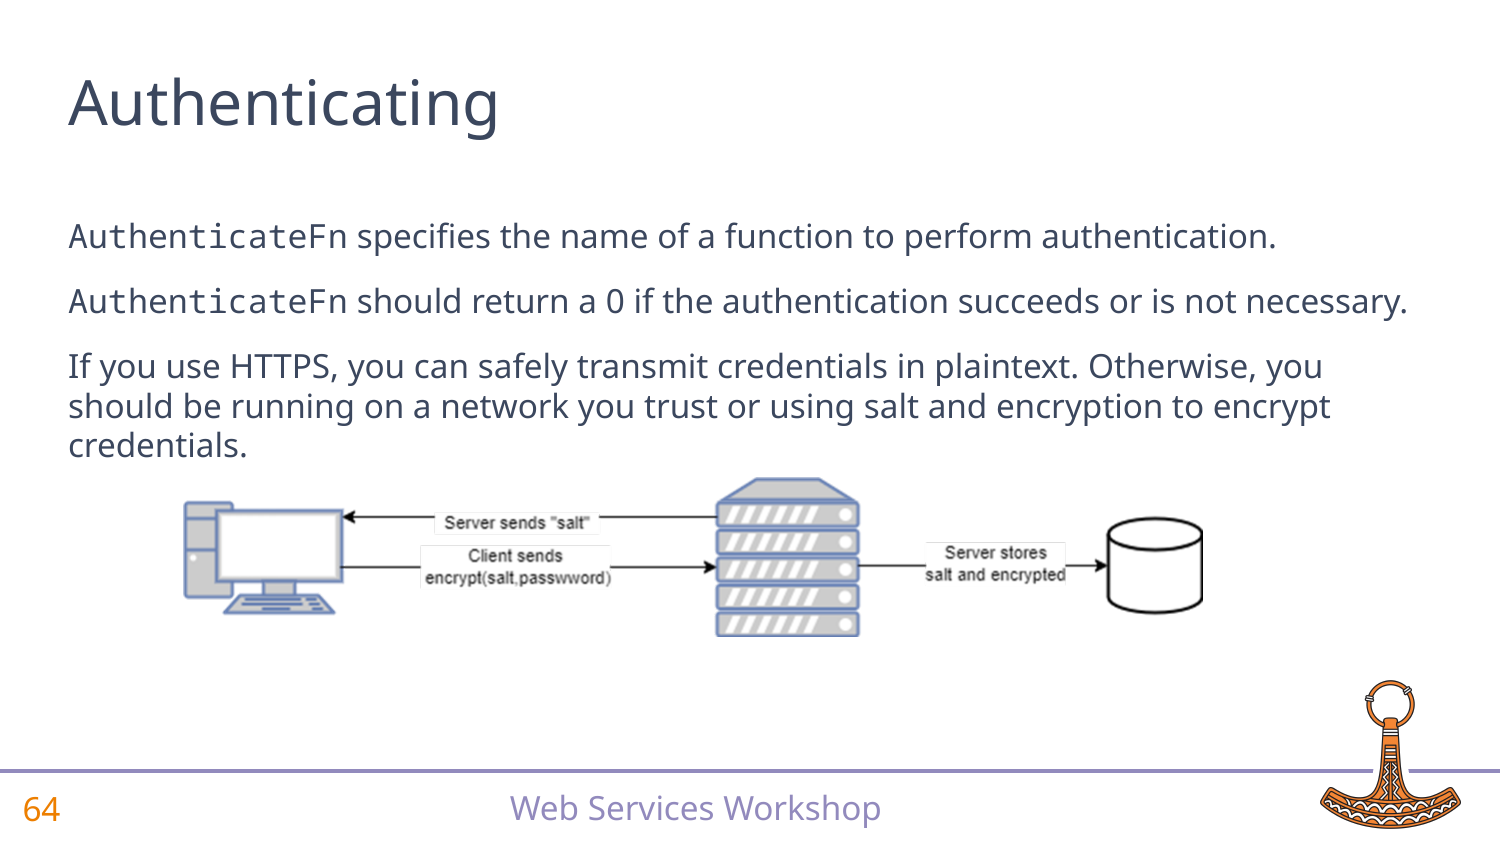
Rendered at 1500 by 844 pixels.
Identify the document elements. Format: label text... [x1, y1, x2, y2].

list AuthenticateFn specifies the name of a function to perform authentication. AuthenticateFn should return a 0 if the authentication succeeds or is not necessary. If you use HTTPS, you can safely transmit credentials in plaintext. Otherwise, you should be running on a network you trust or using salt and encryption to encrypt credentials. [53, 207, 1453, 740]
picture [182, 476, 1203, 637]
picture [1320, 680, 1461, 829]
title Authenticating [53, 43, 1203, 157]
